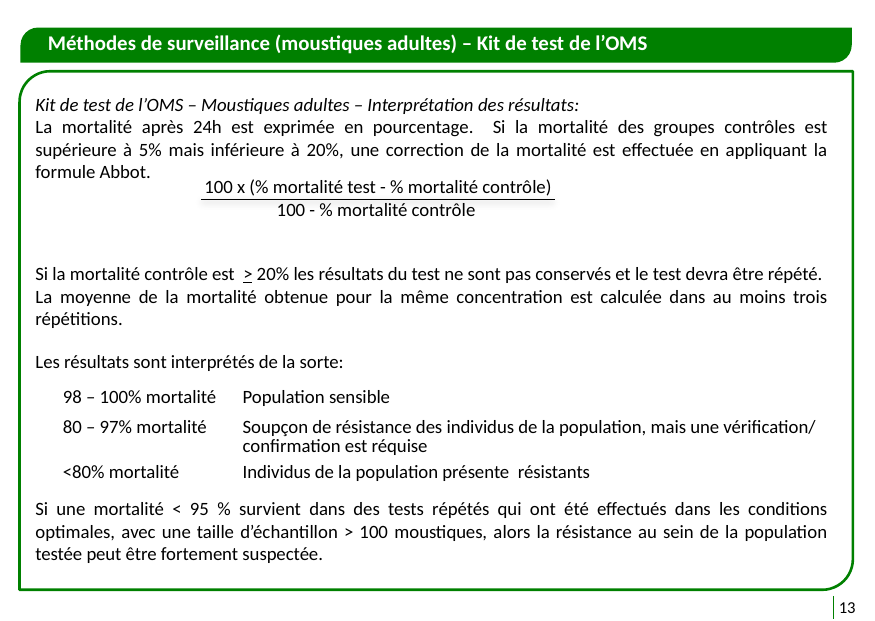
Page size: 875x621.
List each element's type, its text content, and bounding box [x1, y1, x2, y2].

text_box 100 x (% mortalité test - % mortalité contrôle) 100 - % mortalité contrôle [106, 167, 650, 228]
text_box [18, 25, 854, 65]
table_cell 80 – 97% mortalité [53, 420, 233, 465]
text_box Méthodes de surveillance (moustiques adultes) – Kit de test de l’OMS [33, 22, 790, 62]
table_header Population sensible [233, 390, 833, 420]
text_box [823, 589, 872, 621]
table_header 98 – 100% mortalité [53, 390, 233, 420]
table_cell Individus de la population présente résistants [233, 465, 833, 493]
text_box [17, 69, 855, 592]
text_box Kit de test de l’OMS – Moustiques adultes – Interprétation des résultats: La mortalité après 24h est exprimée en pourcentage. Si la mortalité des groupes contrôles est supérieure à 5% mais inférieure à 20%, une correction de la mortalité est effectuée en appliquant la formule Abbot. Si la mortalité contrôle est > 20% les résultats du test ne sont pas conservés et le test devra être répété. La moyenne de la mortalité obtenue pour la même concentration est calculée dans au moins trois répétitions. Les résultats sont interprétés de la sorte: Si une mortalité < 95 % survient dans des tests répétés qui ont été effectués dans les conditions optimales, avec une taille d’échantillon > 100 moustiques, alors la résistance au sein de la population testée peut être fortement suspectée. [35, 92, 827, 588]
table_cell <80% mortalité [53, 465, 233, 493]
table_cell Soupçon de résistance des individus de la population, mais une vérification/ confirmation est réquise [233, 420, 833, 465]
